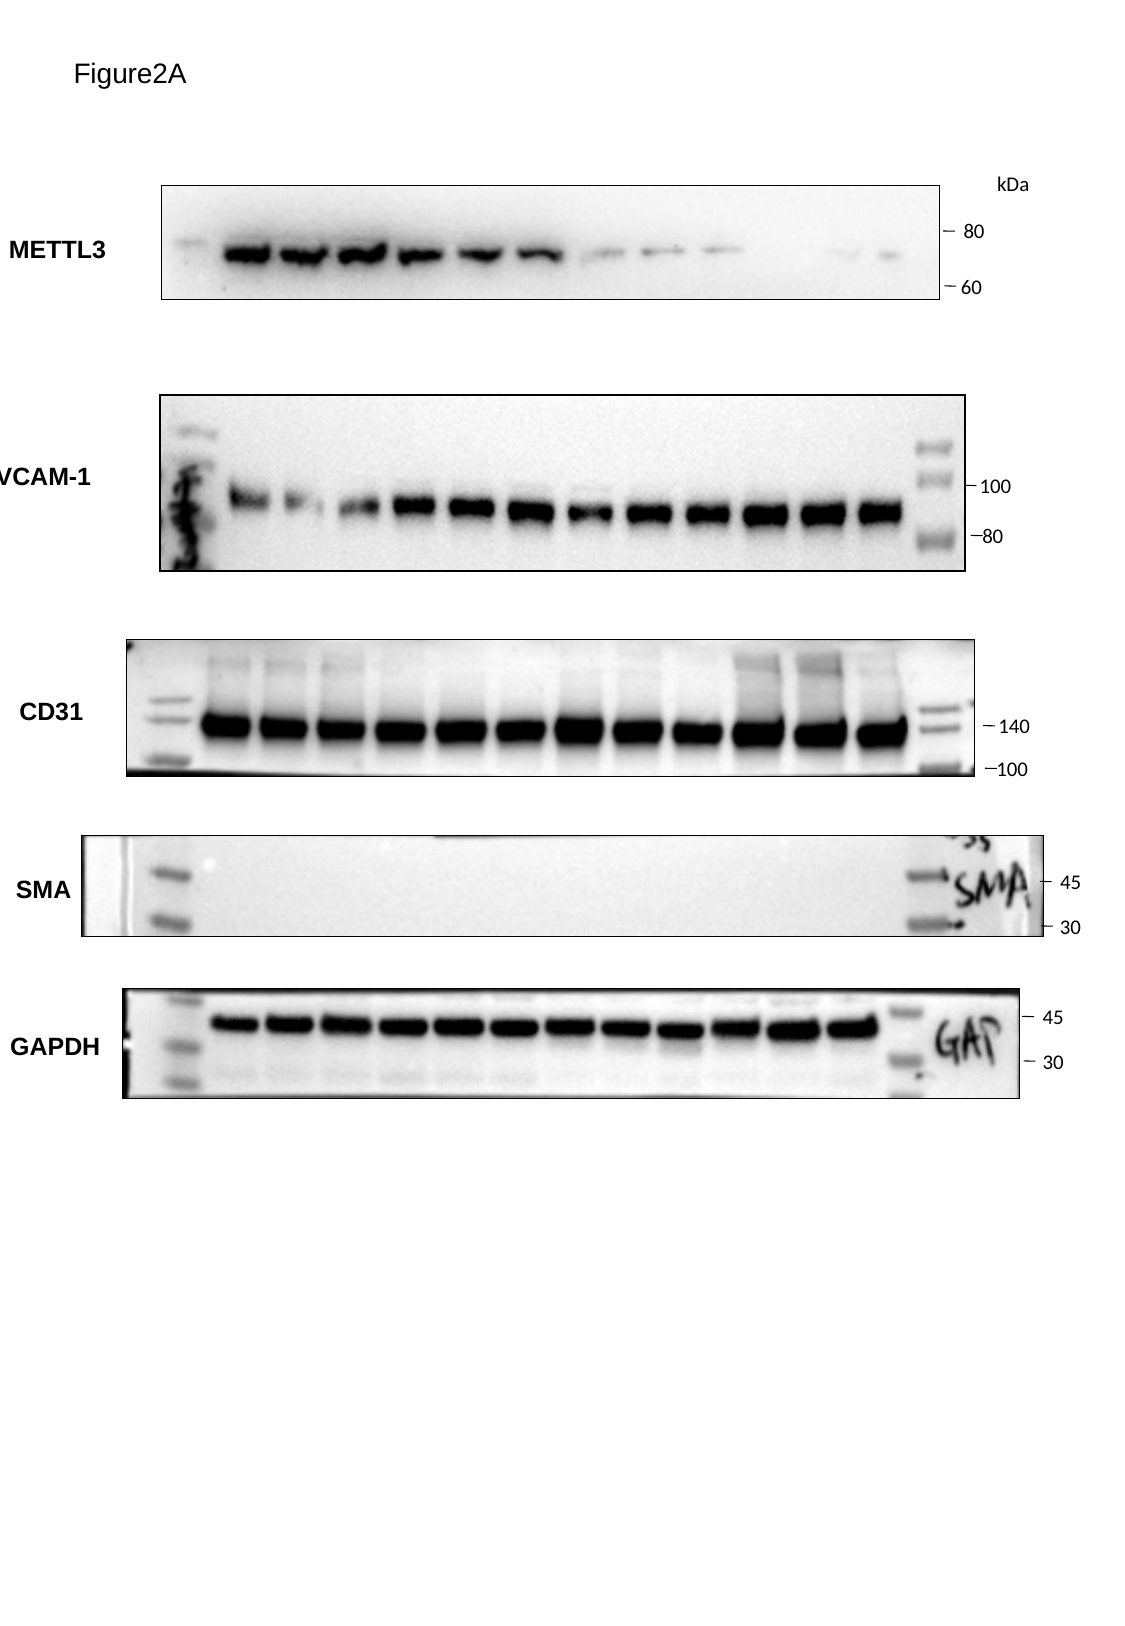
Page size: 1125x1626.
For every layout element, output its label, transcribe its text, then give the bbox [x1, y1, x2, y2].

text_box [940, 220, 1008, 240]
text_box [1019, 1006, 1087, 1026]
picture [81, 835, 1044, 938]
text_box 30 [1044, 915, 1108, 937]
text_box CD31 [4, 688, 99, 734]
text_box 60 [940, 275, 1008, 297]
text_box 100 [975, 758, 1049, 779]
text_box 80 [966, 525, 1030, 546]
text_box SMA [1, 866, 81, 912]
picture [122, 988, 1020, 1099]
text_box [964, 475, 1030, 495]
picture [160, 395, 964, 571]
text_box kDa [982, 162, 1051, 203]
text_box 30 [1020, 1050, 1090, 1072]
text_box GAPDH [0, 1023, 116, 1069]
picture [161, 185, 940, 300]
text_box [980, 715, 1048, 735]
text_box Figure2A [58, 47, 202, 97]
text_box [1036, 871, 1105, 891]
picture [126, 639, 975, 777]
text_box VCAM-1 [0, 452, 107, 498]
text_box METTL3 [0, 225, 122, 271]
